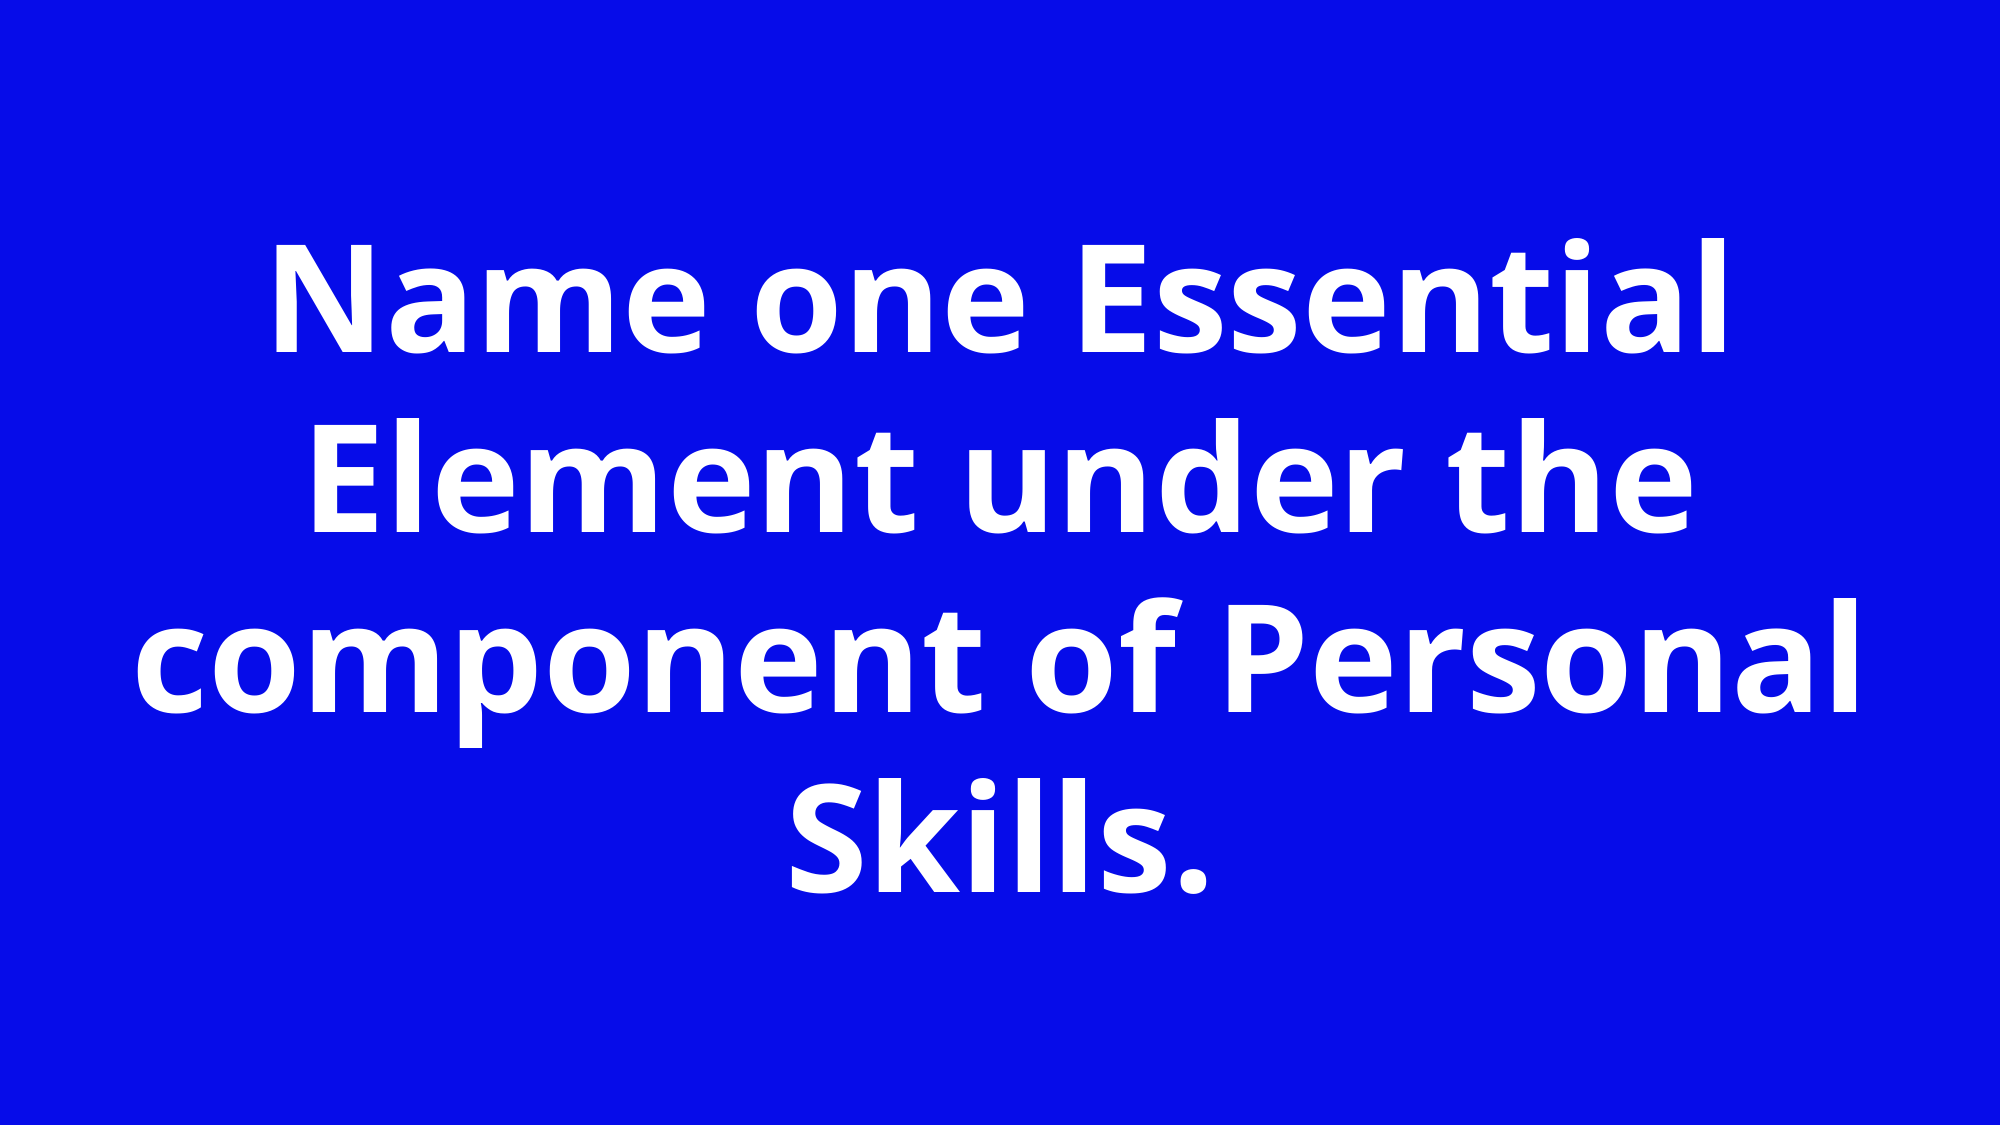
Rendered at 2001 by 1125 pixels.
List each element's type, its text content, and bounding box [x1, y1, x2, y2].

text_box Name one Essential Element under the component of Personal Skills. [0, 0, 2000, 1125]
